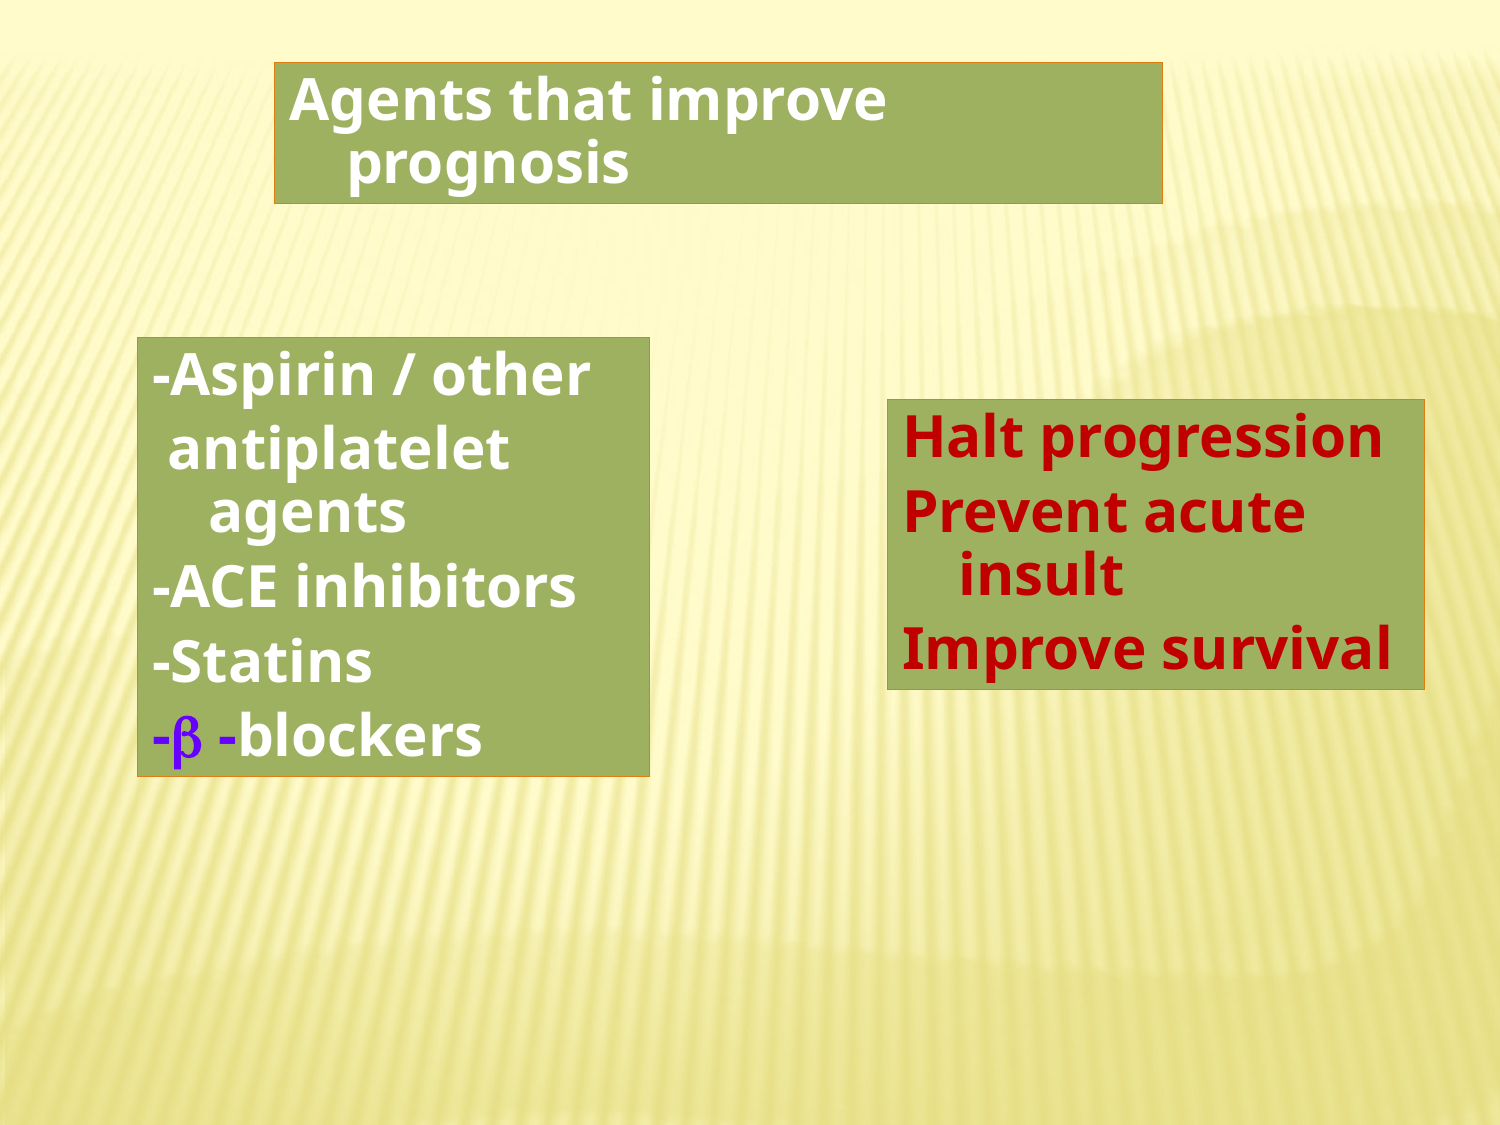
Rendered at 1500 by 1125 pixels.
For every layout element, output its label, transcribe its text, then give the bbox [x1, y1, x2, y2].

text_box -Aspirin / other antiplatelet agents -ACE inhibitors -Statins - -blockers [137, 337, 650, 777]
text_box Halt progression Prevent acute insult Improve survival [887, 399, 1425, 690]
text_box Agents that improve prognosis [274, 62, 1163, 204]
